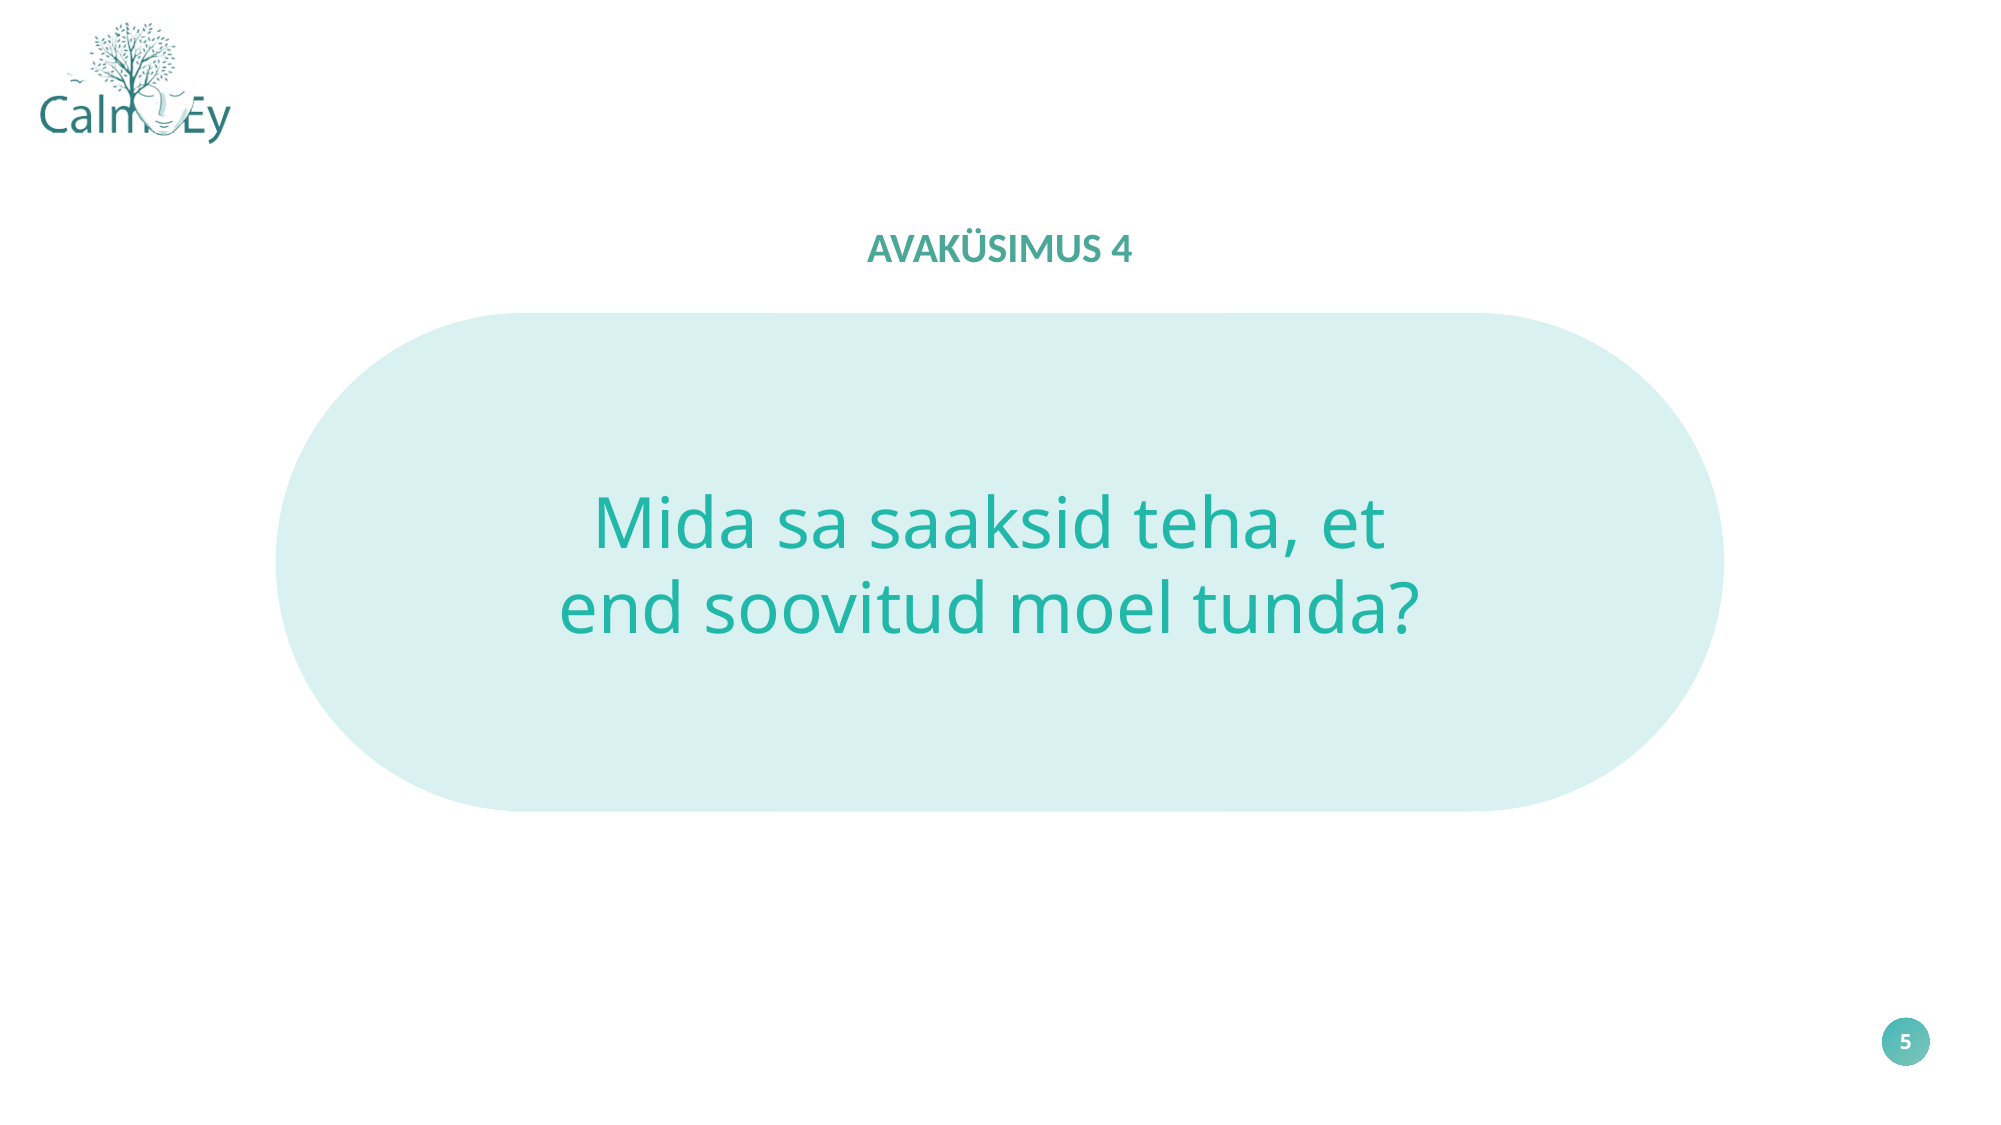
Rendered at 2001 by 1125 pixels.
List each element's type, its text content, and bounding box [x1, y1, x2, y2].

text_box AVAKÜSIMUS 4 [594, 212, 1405, 287]
text_box [1225, 312, 1725, 812]
text_box [275, 313, 508, 811]
text_box Mida sa saaksid teha, et end soovitud moel tunda? [508, 313, 1471, 812]
picture [19, 4, 256, 152]
